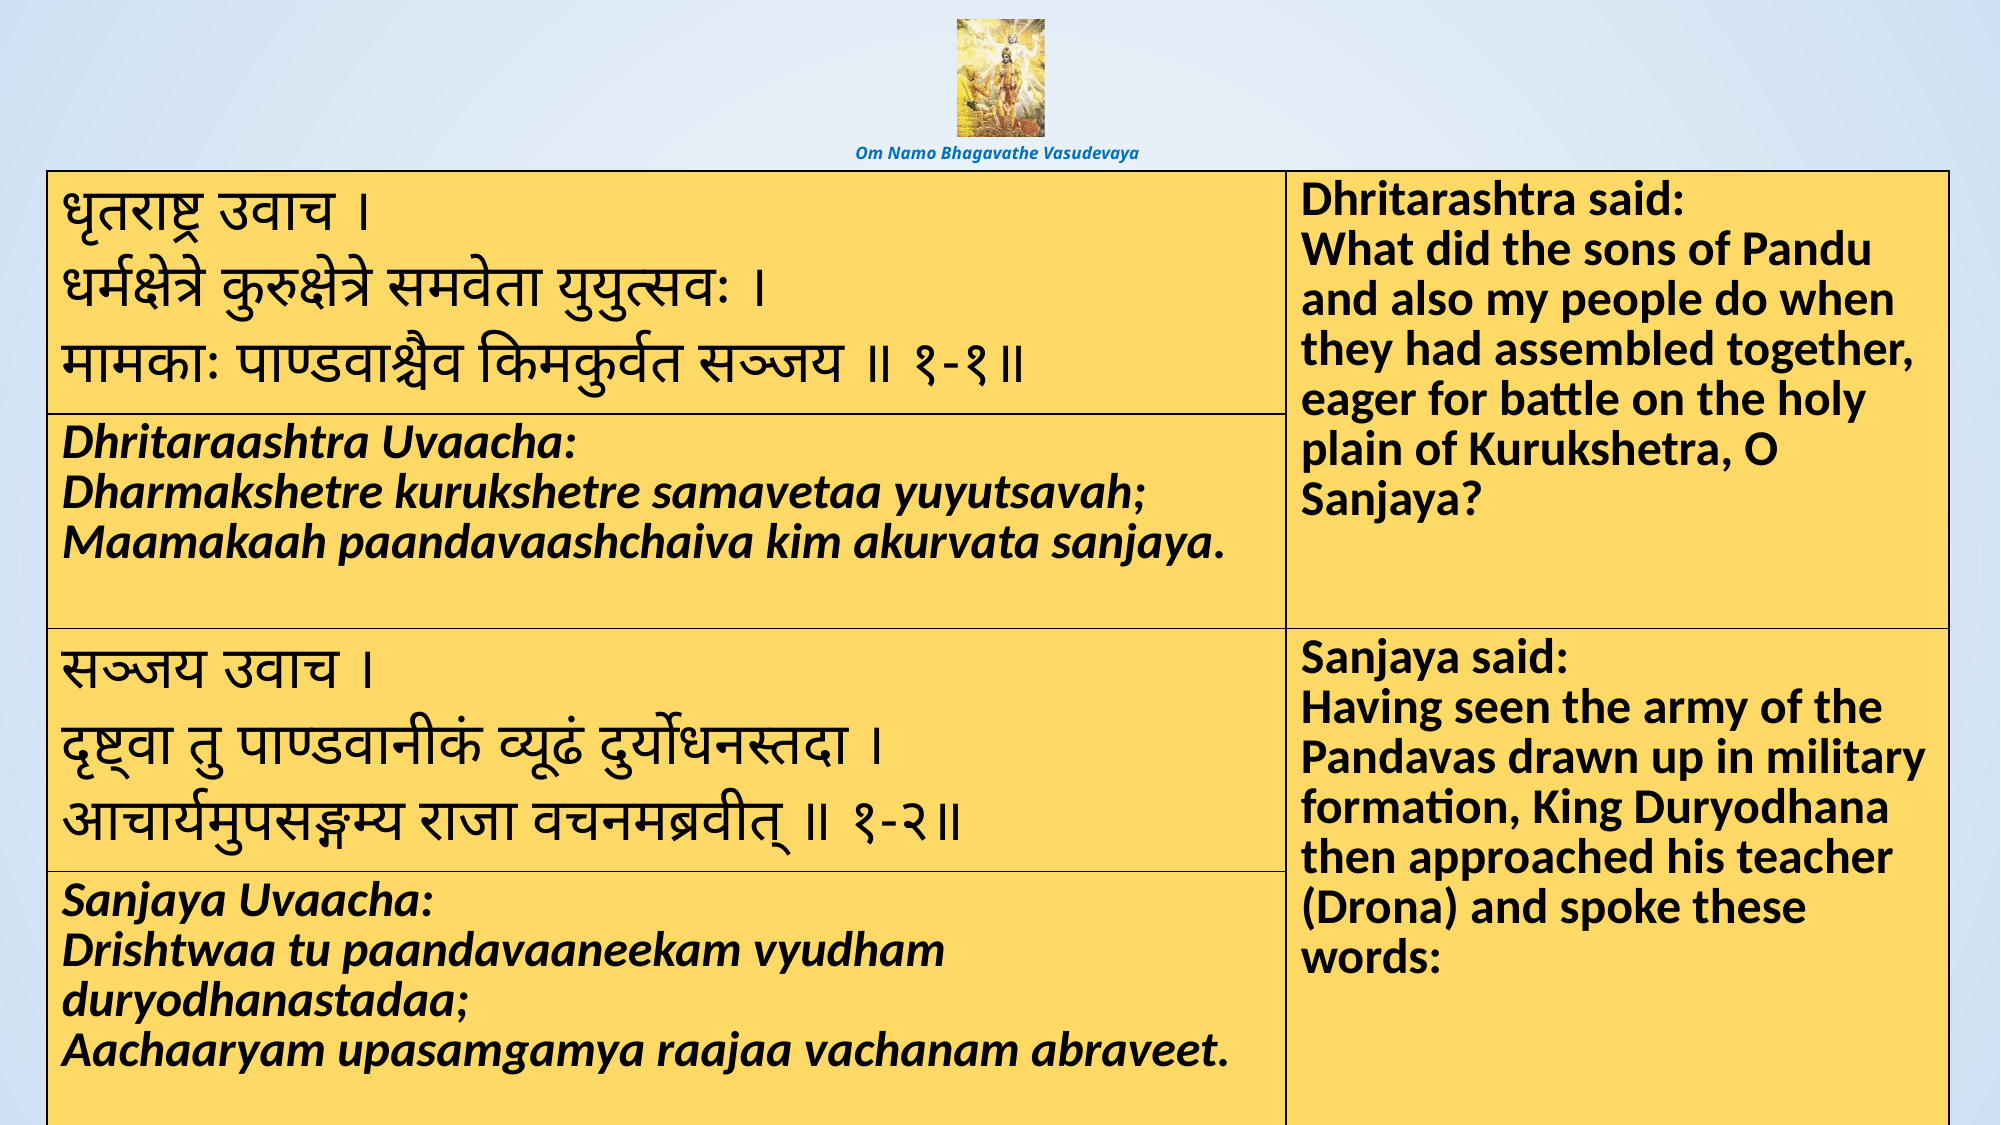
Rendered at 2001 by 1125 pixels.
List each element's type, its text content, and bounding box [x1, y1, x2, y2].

table_header Dhritarashtra said: What did the sons of Pandu and also my people do when they had assembled together, eager for battle on the holy plain of Kurukshetra, O Sanjaya? [1287, 172, 1948, 628]
table_cell Dhritaraashtra Uvaacha: Dharmakshetre kurukshetre samavetaa yuyutsavah; Maamakaah paandavaashchaiva kim akurvata sanjaya. [48, 415, 1285, 628]
table_header धृतराष्ट्र उवाच । धर्मक्षेत्रे कुरुक्षेत्रे समवेता युयुत्सवः । मामकाः पाण्डवाश्चैव किमकुर्वत सञ्जय ॥ १-१॥ [48, 172, 1285, 413]
picture [957, 19, 1045, 136]
title Om Namo Bhagavathe Vasudevaya [135, 136, 1861, 170]
table_header सञ्जय उवाच । दृष्ट्वा तु पाण्डवानीकं व्यूढं दुर्योधनस्तदा । आचार्यमुपसङ्गम्य राजा वचनमब्रवीत् ॥ १-२॥ [48, 629, 1285, 871]
table_header Sanjaya said: Having seen the army of the Pandavas drawn up in military formation, King Duryodhana then approached his teacher (Drona) and spoke these words: [1287, 629, 1948, 1125]
table_cell Sanjaya Uvaacha: Drishtwaa tu paandavaaneekam vyudham duryodhanastadaa; Aachaaryam upasamgamya raajaa vachanam abraveet. [48, 872, 1285, 1125]
